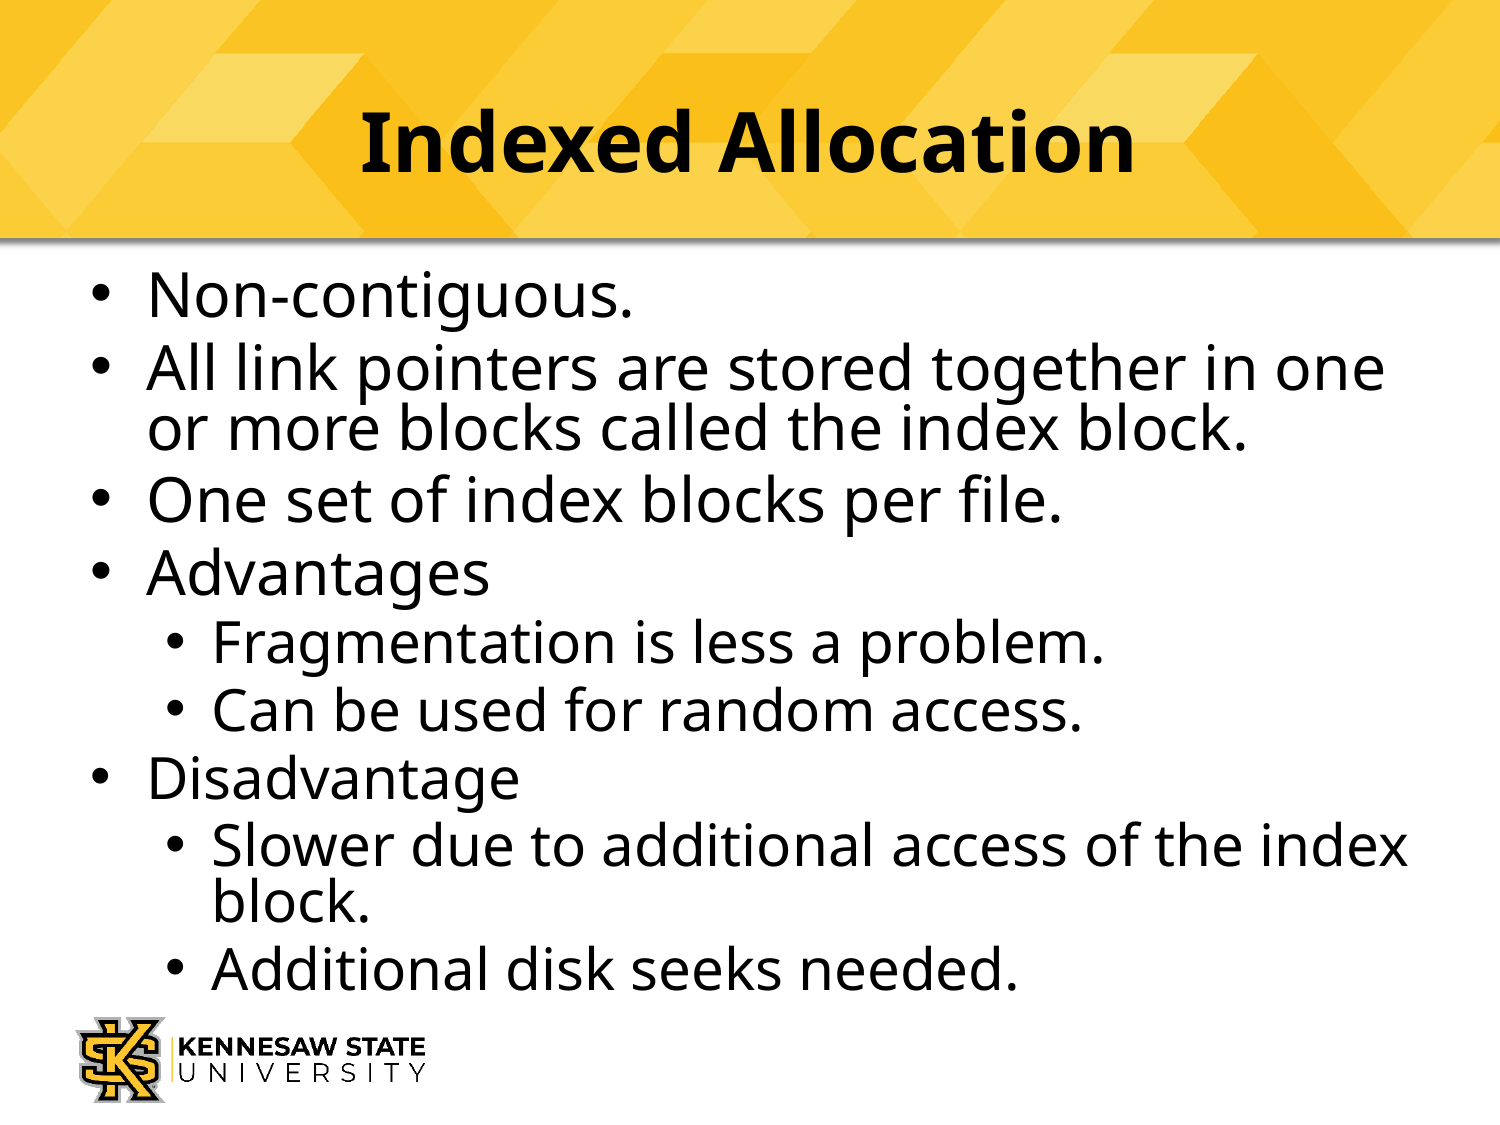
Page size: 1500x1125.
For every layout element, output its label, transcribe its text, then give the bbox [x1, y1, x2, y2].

list Non-contiguous. All link pointers are stored together in one or more blocks called the index block. One set of index blocks per file. Advantages Fragmentation is less a problem. Can be used for random access. Disadvantage Slower due to additional access of the index block. Additional disk seeks needed. [75, 262, 1425, 1005]
picture [75, 1017, 425, 1103]
title Indexed Allocation [75, 45, 1425, 233]
picture [0, 0, 1500, 251]
